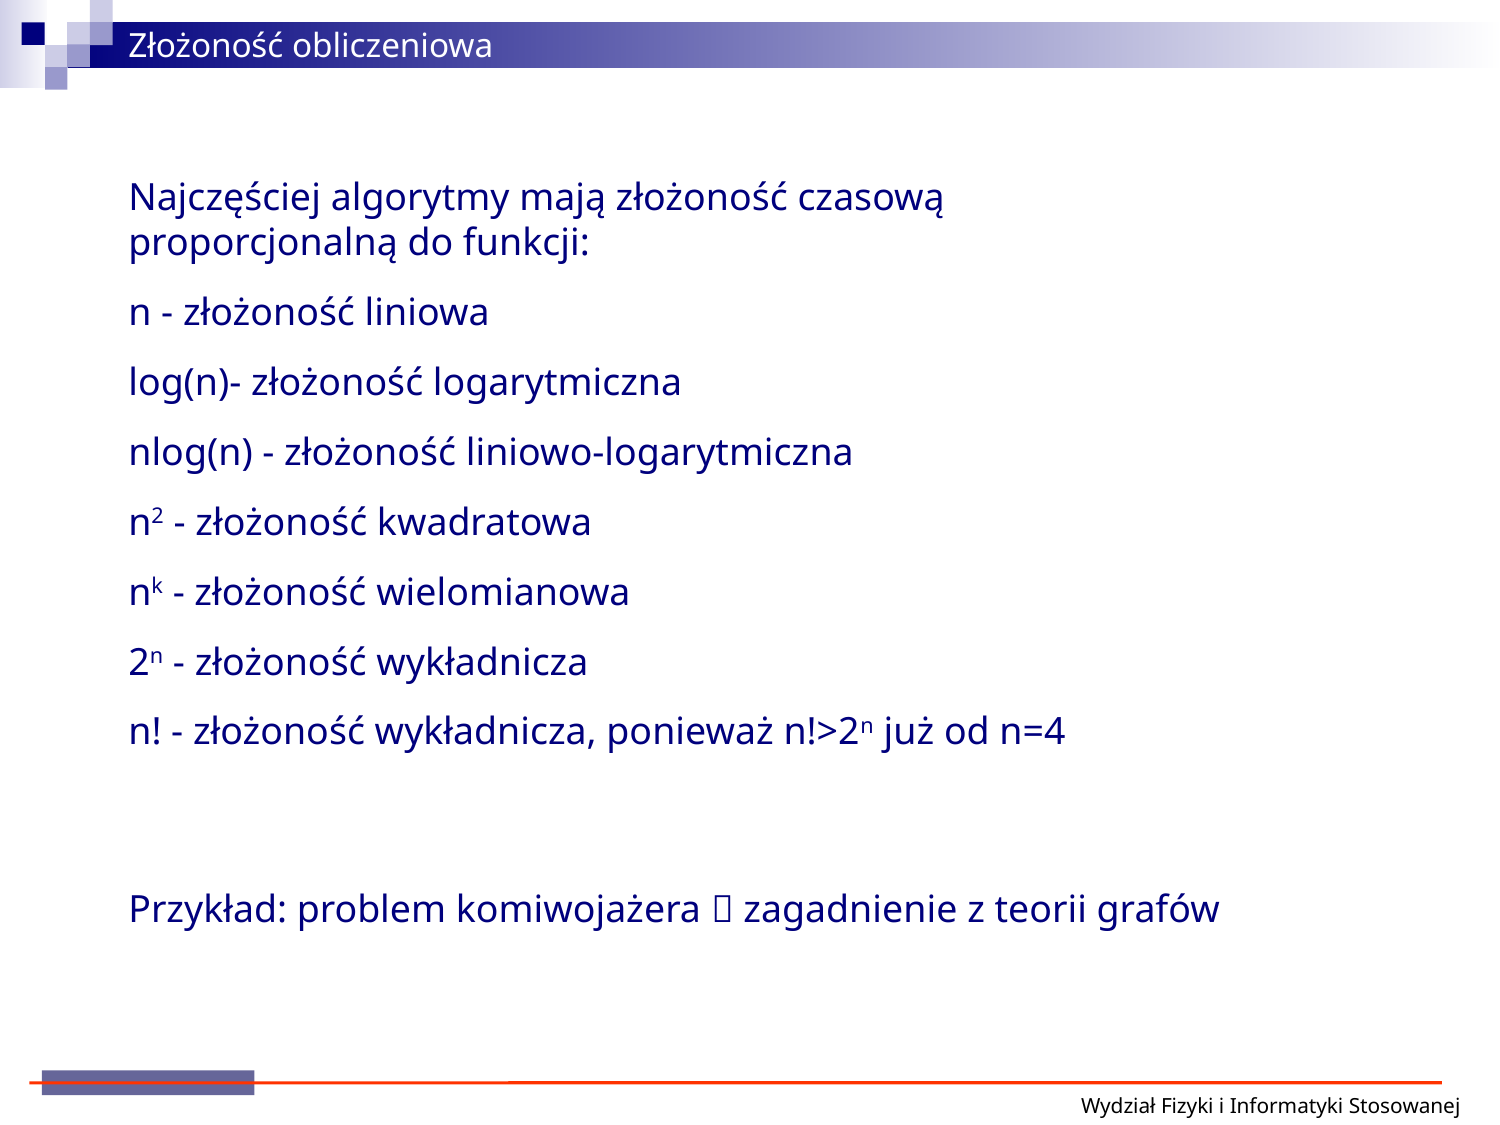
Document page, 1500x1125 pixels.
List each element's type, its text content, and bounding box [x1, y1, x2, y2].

text_box Najczęściej algorytmy mają złożoność czasową proporcjonalną do funkcji: n - złożoność liniowa log(n)- złożoność logarytmiczna nlog(n) - złożoność liniowo-logarytmiczna n2 - złożoność kwadratowa nk - złożoność wielomianowa 2n - złożoność wykładnicza n! - złożoność wykładnicza, ponieważ n!>2n już od n=4 [113, 165, 1135, 760]
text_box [29, 1070, 1443, 1096]
text_box Wydział Fizyki i Informatyki Stosowanej [1066, 1084, 1476, 1125]
text_box Przykład: problem komiwojażera  zagadnienie z teorii grafów [113, 877, 1387, 938]
text_box Złożoność obliczeniowa [113, 16, 749, 71]
